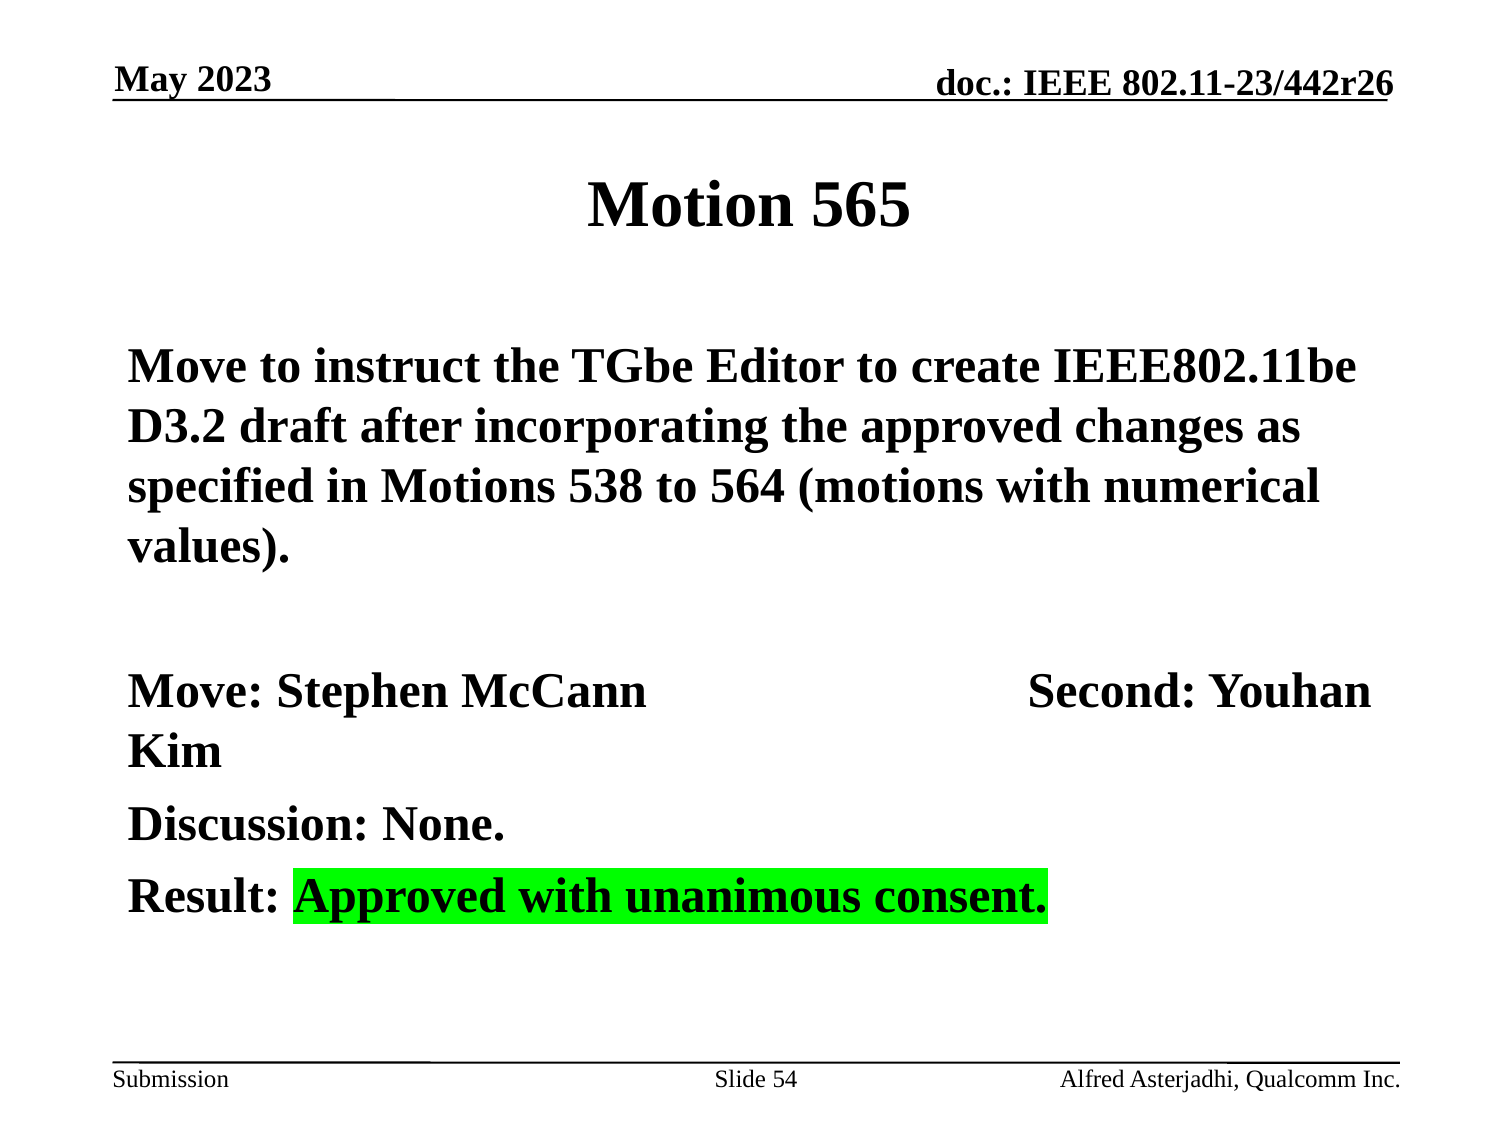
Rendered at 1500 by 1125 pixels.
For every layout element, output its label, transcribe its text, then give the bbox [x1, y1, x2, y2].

list Move to instruct the TGbe Editor to create IEEE802.11be D3.2 draft after incorporating the approved changes as specified in Motions 538 to 564 (motions with numerical values). Move: Stephen McCann Second: Youhan Kim Discussion: None. Result: Approved with unanimous consent. [112, 324, 1388, 1000]
slide_number Slide 54 [712, 1061, 800, 1123]
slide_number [114, 54, 423, 100]
footer Alfred Asterjadhi, Qualcomm Inc. [878, 1061, 1402, 1093]
title Motion 565 [112, 112, 1388, 288]
